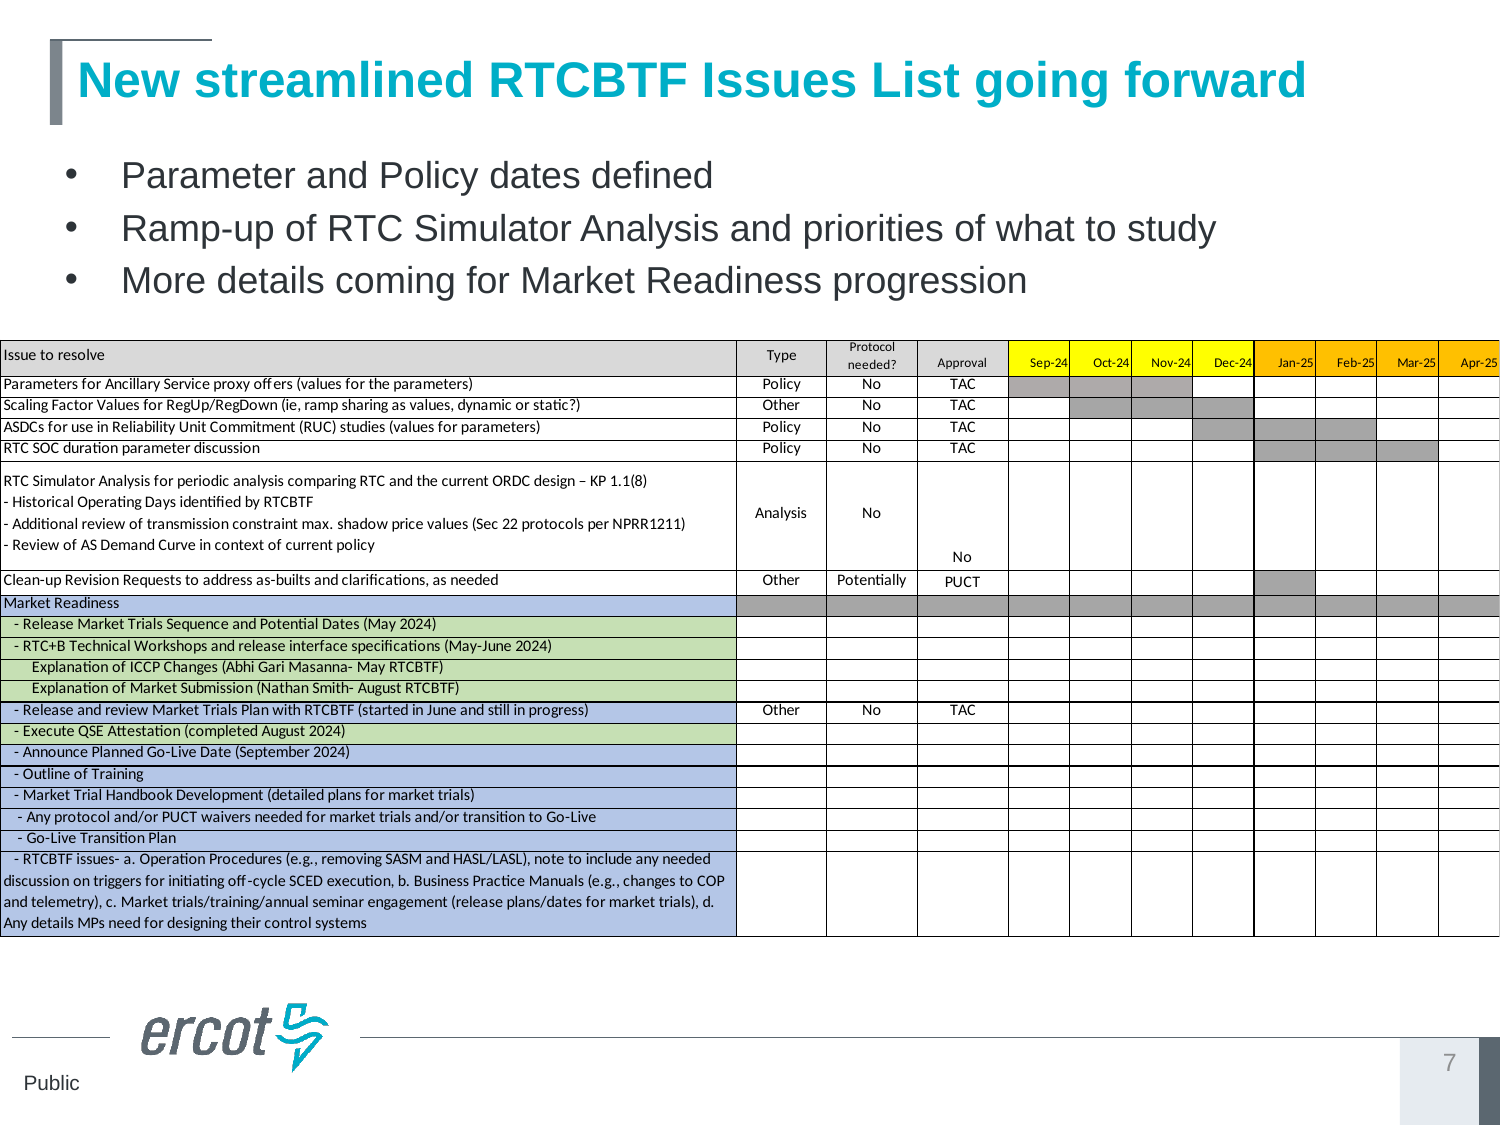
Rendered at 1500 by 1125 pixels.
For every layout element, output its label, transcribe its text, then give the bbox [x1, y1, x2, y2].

list Parameter and Policy dates defined Ramp-up of RTC Simulator Analysis and priorities of what to study More details coming for Market Readiness progression [50, 143, 1450, 325]
picture [137, 999, 332, 1075]
picture [0, 339, 1500, 938]
title New streamlined RTCBTF Issues List going forward [62, 39, 1450, 134]
